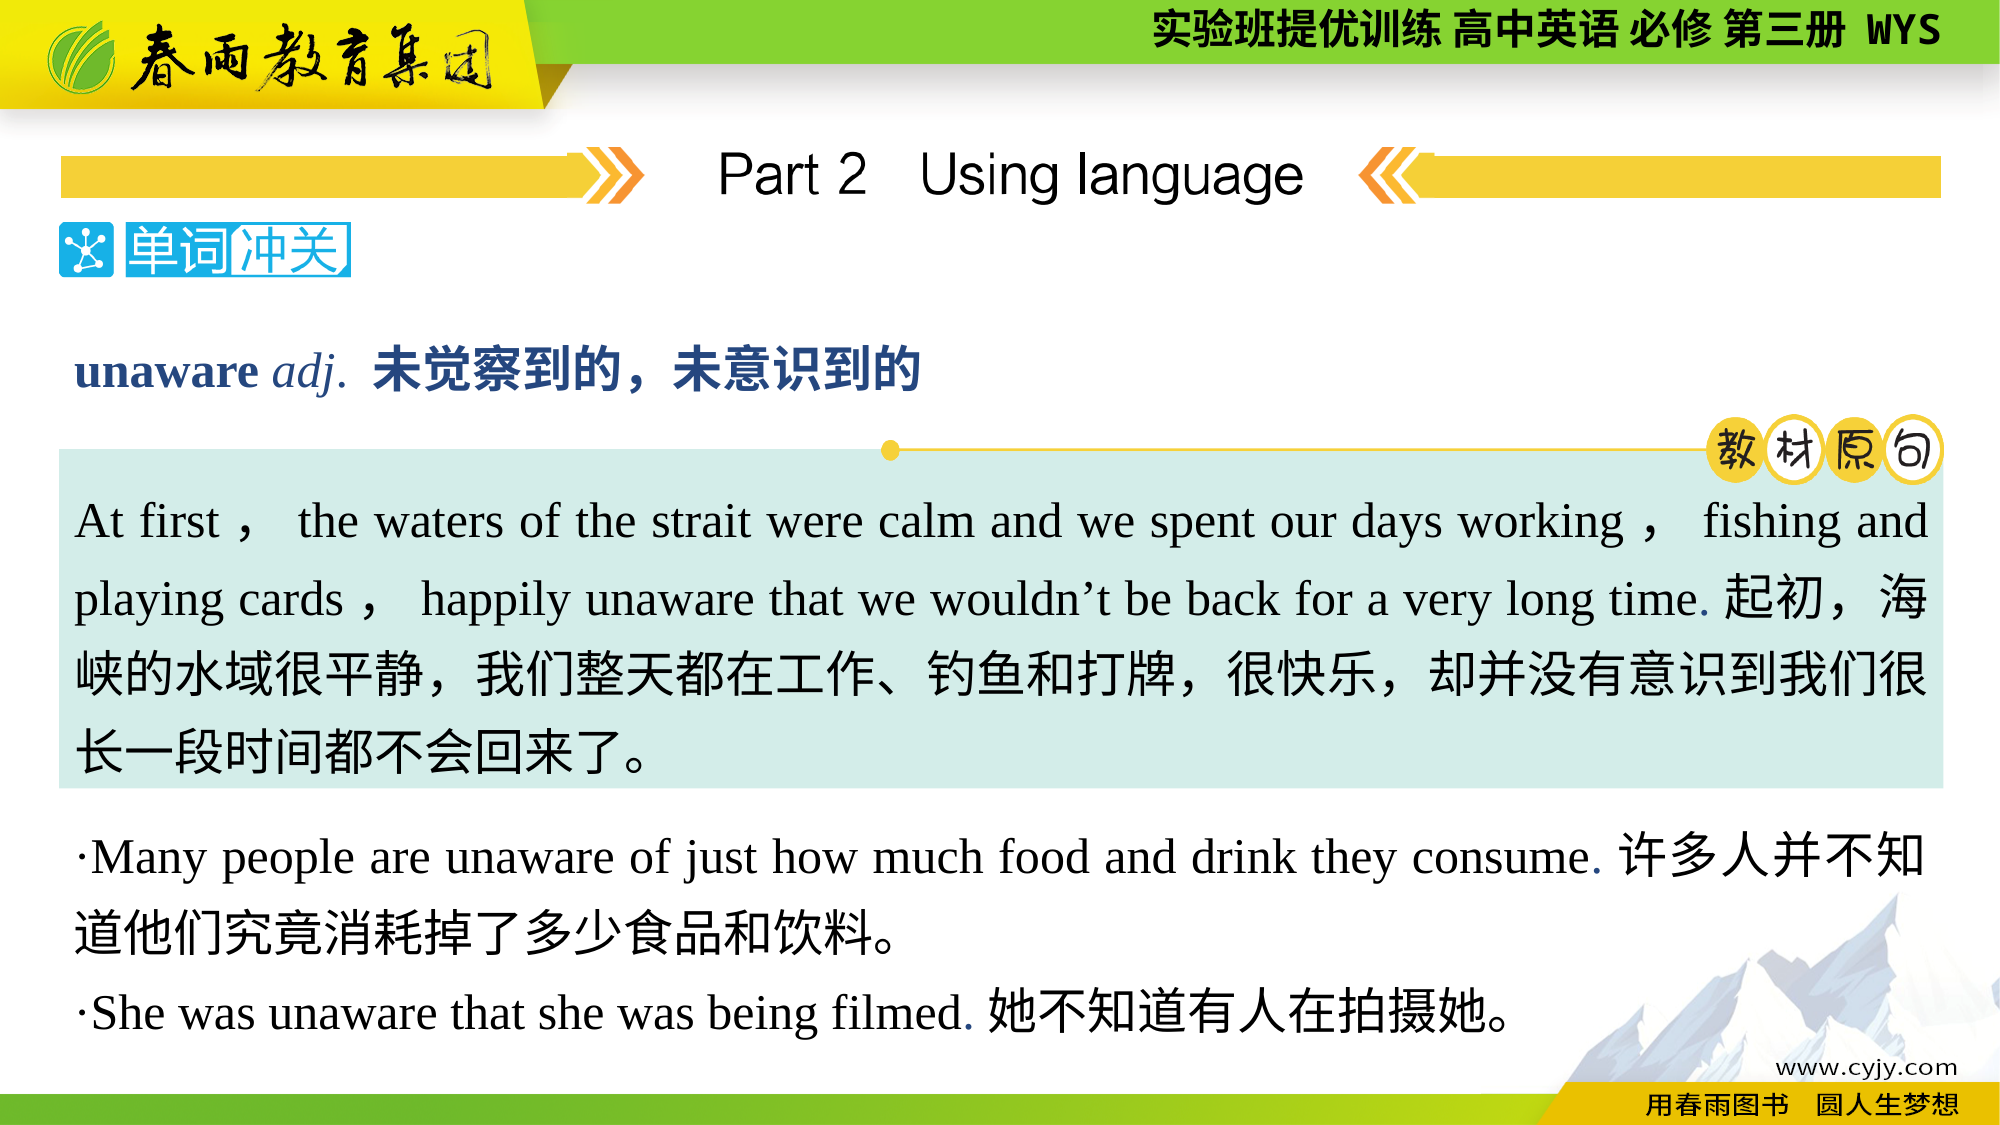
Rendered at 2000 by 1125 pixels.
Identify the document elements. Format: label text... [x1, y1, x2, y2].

picture [0, 0, 2000, 1125]
text_box At first，the waters of the strait were calm and we spent our days working，fishing and playing cards，happily unaware that we wouldn’t be back for a very long time.起初，海峡的水域很平静，我们整天都在工作、钓鱼和打牌，很快乐，却并没有意识到我们很长一段时间都不会回来了。 [59, 449, 1944, 789]
list unaware adj. 未觉察到的，未意识到的 [59, 300, 1944, 395]
text_box ·Many people are unaware of just how much food and drink they consume.许多人并不知道他们究竟消耗掉了多少食品和饮料。 ·She was unaware that she was being filmed.她不知道有人在拍摄她。 [59, 798, 1942, 1048]
